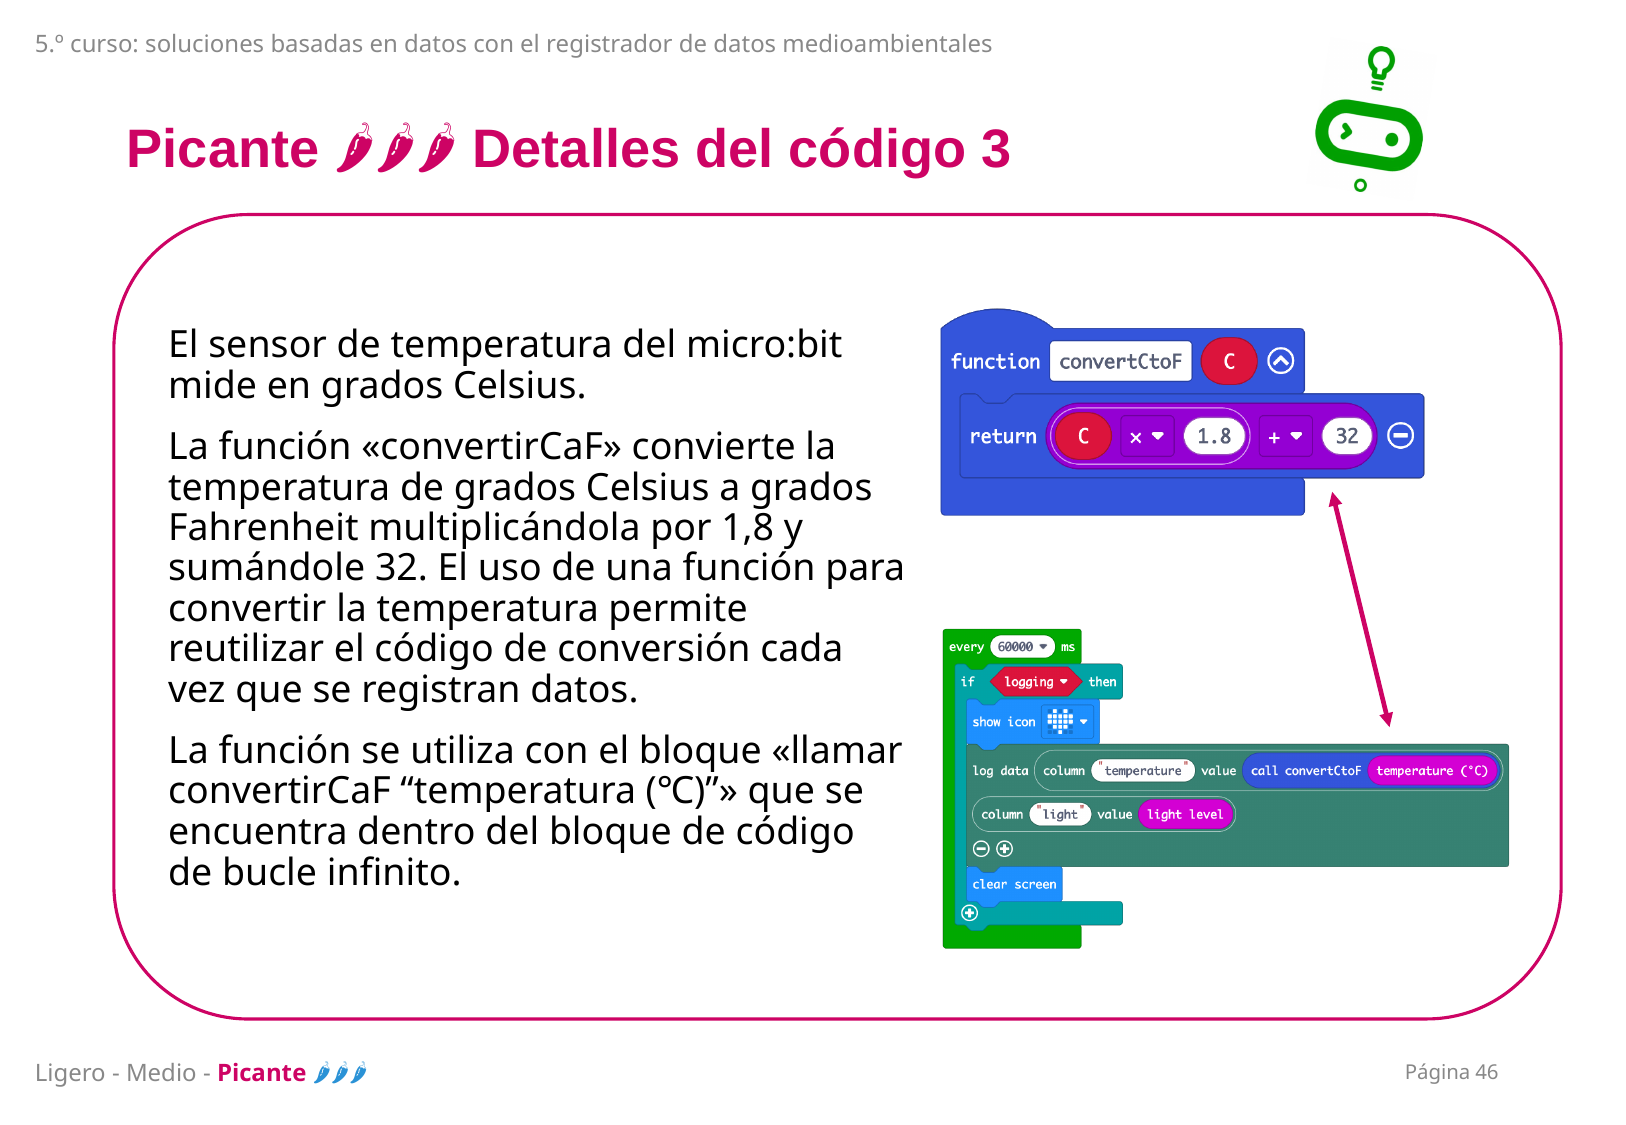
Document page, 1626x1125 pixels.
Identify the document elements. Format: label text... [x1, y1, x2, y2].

text_box Ligero - Medio - Picante 🌶️🌶️🌶️ [19, 1042, 623, 1103]
picture [928, 294, 1449, 548]
text_box El sensor de temperatura del micro:bit mide en grados Celsius. La función «convertirCaF» convierte la temperatura de grados Celsius a grados Fahrenheit multiplicándola por 1,8 y sumándole 32. El uso de una función para convertir la temperatura permite reutilizar el código de conversión cada vez que se registran datos. La función se utiliza con el bloque «llamar convertirCaF “temperatura (℃)”» que se encuentra dentro del bloque de código de bucle infinito. [113, 214, 1562, 1019]
title Picante 🌶️🌶️🌶️ Detalles del código 3 [111, 74, 1514, 225]
picture [1307, 38, 1436, 200]
slide_number Página 46 [1147, 1042, 1514, 1103]
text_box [1331, 491, 1390, 728]
picture [938, 617, 1514, 961]
